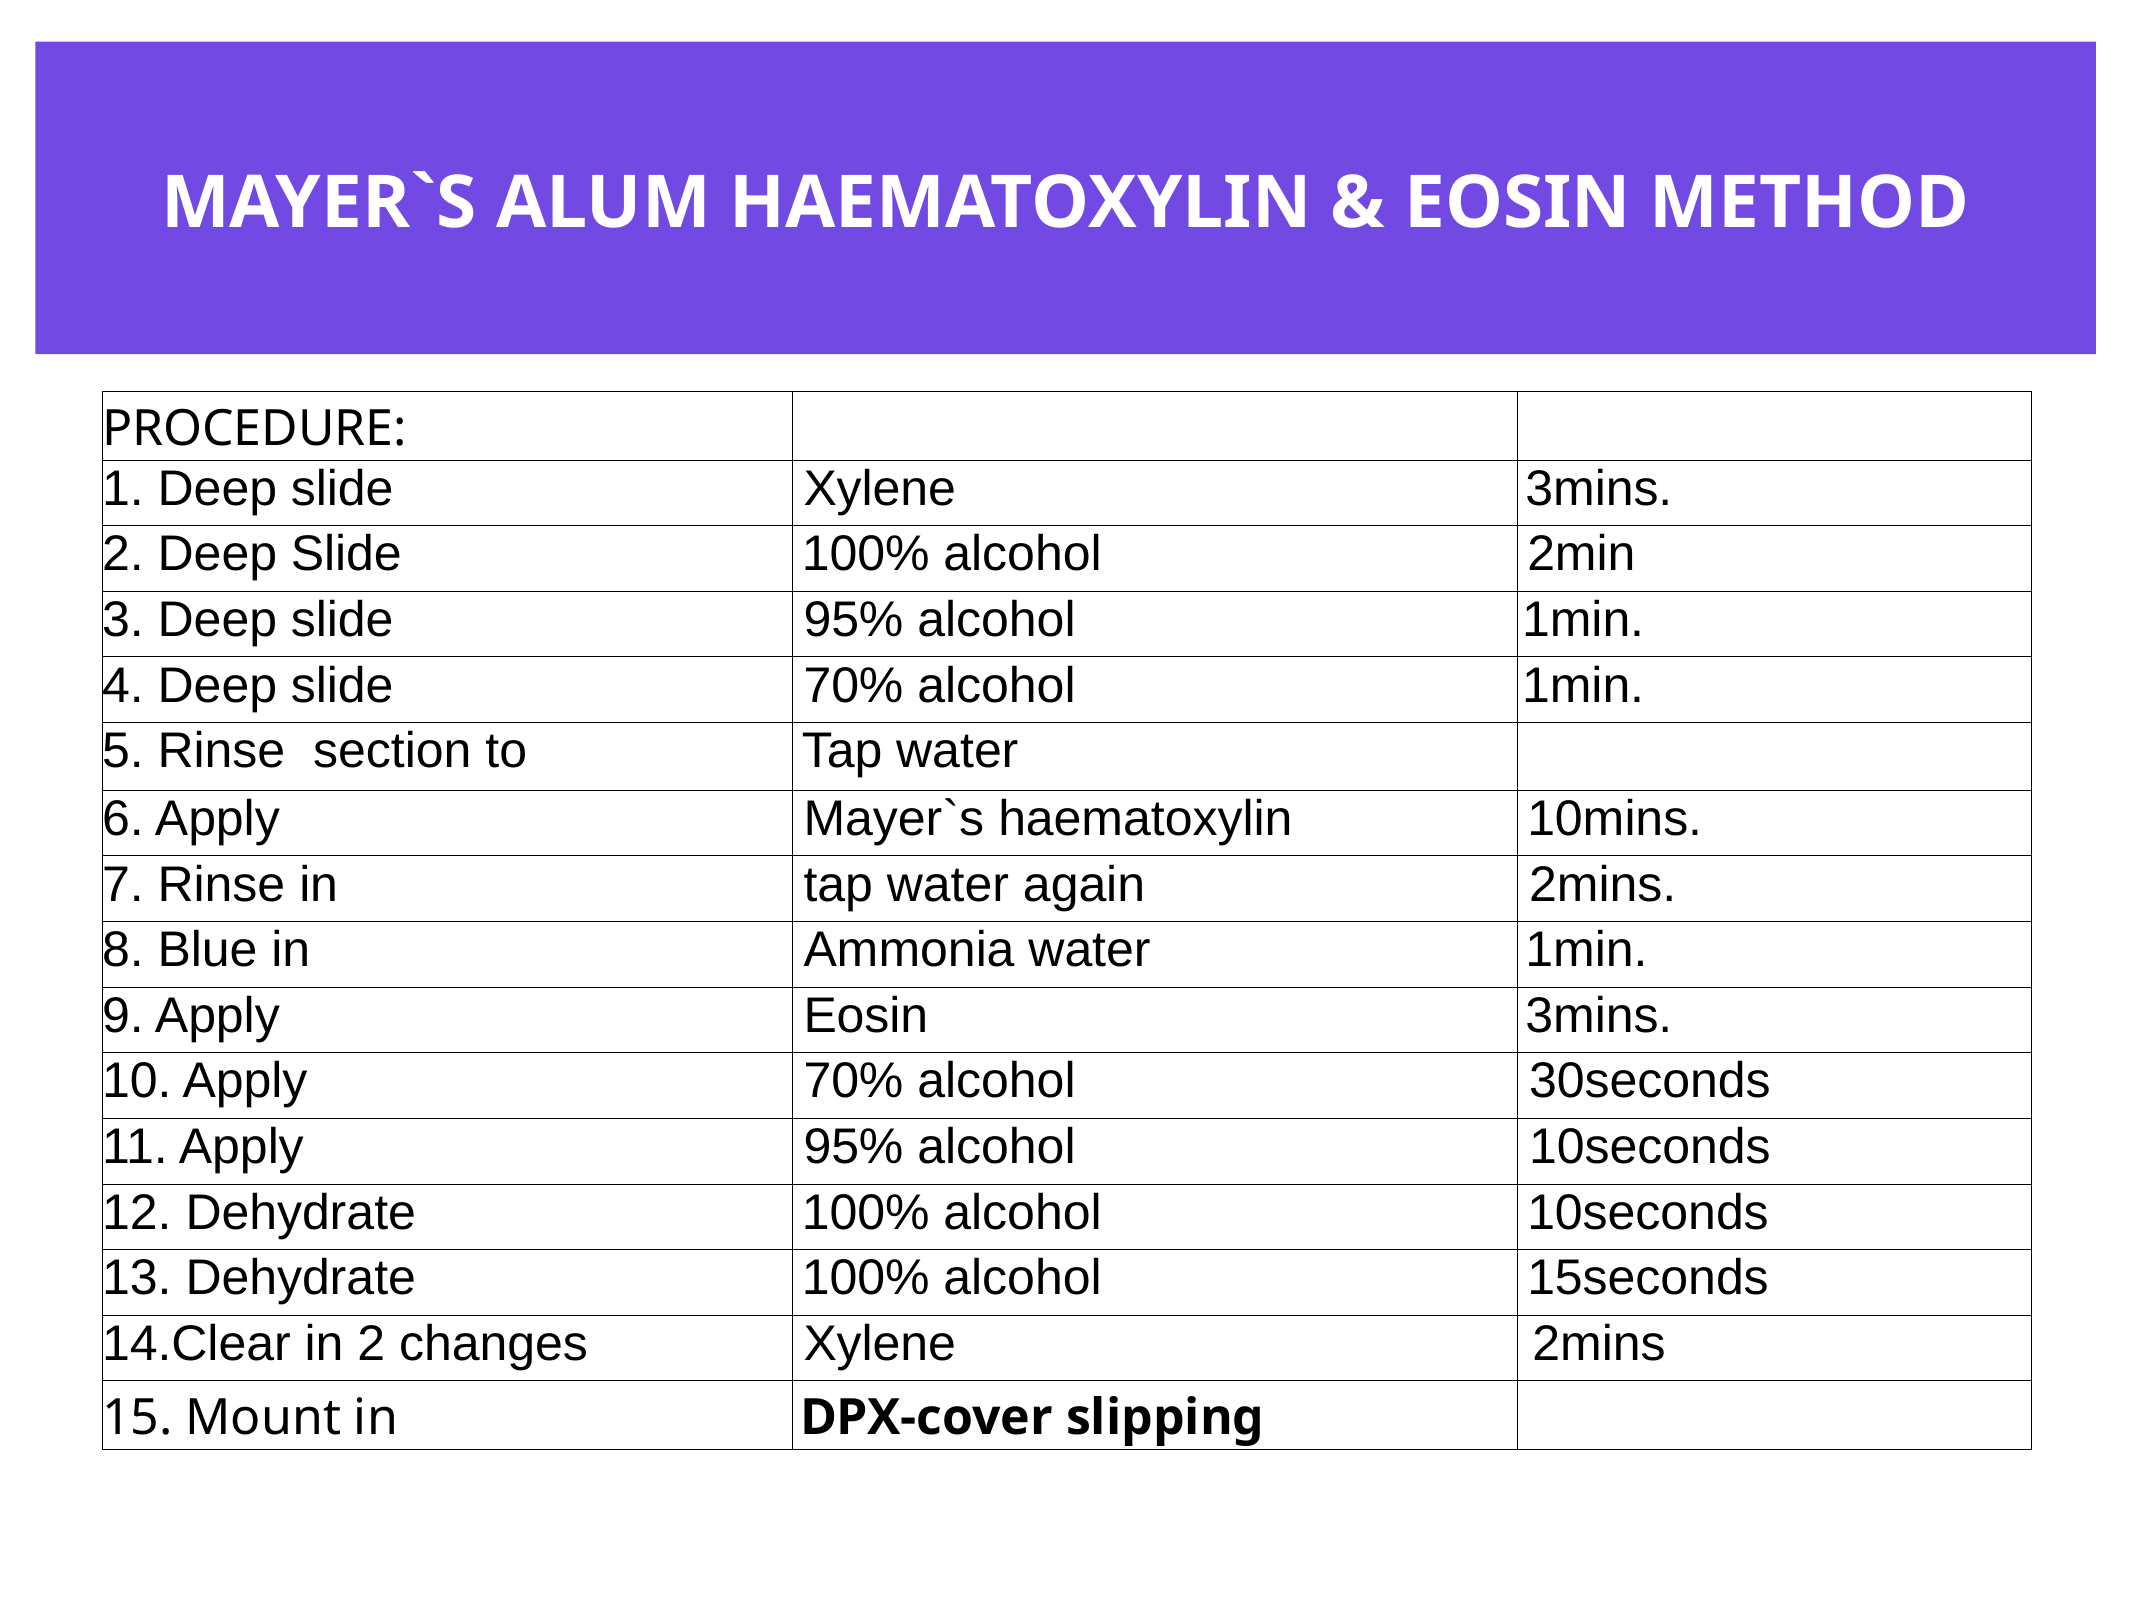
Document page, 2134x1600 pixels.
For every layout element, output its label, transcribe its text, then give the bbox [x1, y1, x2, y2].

table_cell 6. Apply [103, 791, 792, 855]
table_cell 14.Clear in 2 changes [103, 1316, 792, 1380]
table_cell 100% alcohol [793, 1185, 1517, 1249]
table_cell 3. Deep slide [103, 592, 792, 656]
table_cell 2mins. [1518, 856, 2031, 921]
table_cell 2. Deep Slide [103, 526, 792, 591]
table_cell 1min. [1518, 922, 2031, 987]
table_header PROCEDURE: [103, 392, 792, 460]
table_cell Xylene [793, 461, 1517, 525]
table_cell 70% alcohol [793, 657, 1517, 722]
table_cell 10mins. [1518, 791, 2031, 855]
table_cell 15seconds [1518, 1250, 2031, 1315]
table_cell 10. Apply [103, 1053, 792, 1118]
table_cell 8. Blue in [103, 922, 792, 987]
table_cell 12. Dehydrate [103, 1185, 792, 1249]
table_cell 7. Rinse in [103, 856, 792, 921]
table_cell 1. Deep slide [103, 461, 792, 525]
table_cell Mayer`s haematoxylin [793, 791, 1517, 855]
table_cell 2min [1518, 526, 2031, 591]
table_cell tap water again [793, 856, 1517, 921]
table_cell 30seconds [1518, 1053, 2031, 1118]
table_cell 95% alcohol [793, 592, 1517, 656]
table_cell 10seconds [1518, 1185, 2031, 1249]
table_cell Tap water [793, 723, 1517, 790]
table_cell Xylene [793, 1316, 1517, 1380]
table_header [1518, 392, 2031, 460]
table_cell 100% alcohol [793, 526, 1517, 591]
table_cell 5. Rinse section to [103, 723, 792, 790]
table_cell 3mins. [1518, 461, 2031, 525]
table_cell 15. Mount in [103, 1381, 792, 1449]
table_cell Eosin [793, 988, 1517, 1052]
table_cell 95% alcohol [793, 1119, 1517, 1184]
table_cell 9. Apply [103, 988, 792, 1052]
title MAYER`S ALUM HAEMATOXYLIN & EOSIN METHOD [34, 41, 2097, 355]
table_cell 3mins. [1518, 988, 2031, 1052]
table_cell 4. Deep slide [103, 657, 792, 722]
table_cell 70% alcohol [793, 1053, 1517, 1118]
table_cell 10seconds [1518, 1119, 2031, 1184]
table_header [793, 392, 1517, 460]
table_cell 11. Apply [103, 1119, 792, 1184]
table_cell 100% alcohol [793, 1250, 1517, 1315]
table_cell [1518, 723, 2031, 790]
table_cell [1518, 1381, 2031, 1449]
table_cell 2mins [1518, 1316, 2031, 1380]
table_cell 1min. [1518, 657, 2031, 722]
table_cell DPX-cover slipping [793, 1381, 1517, 1449]
table_cell 13. Dehydrate [103, 1250, 792, 1315]
table_cell 1min. [1518, 592, 2031, 656]
table_cell Ammonia water [793, 922, 1517, 987]
